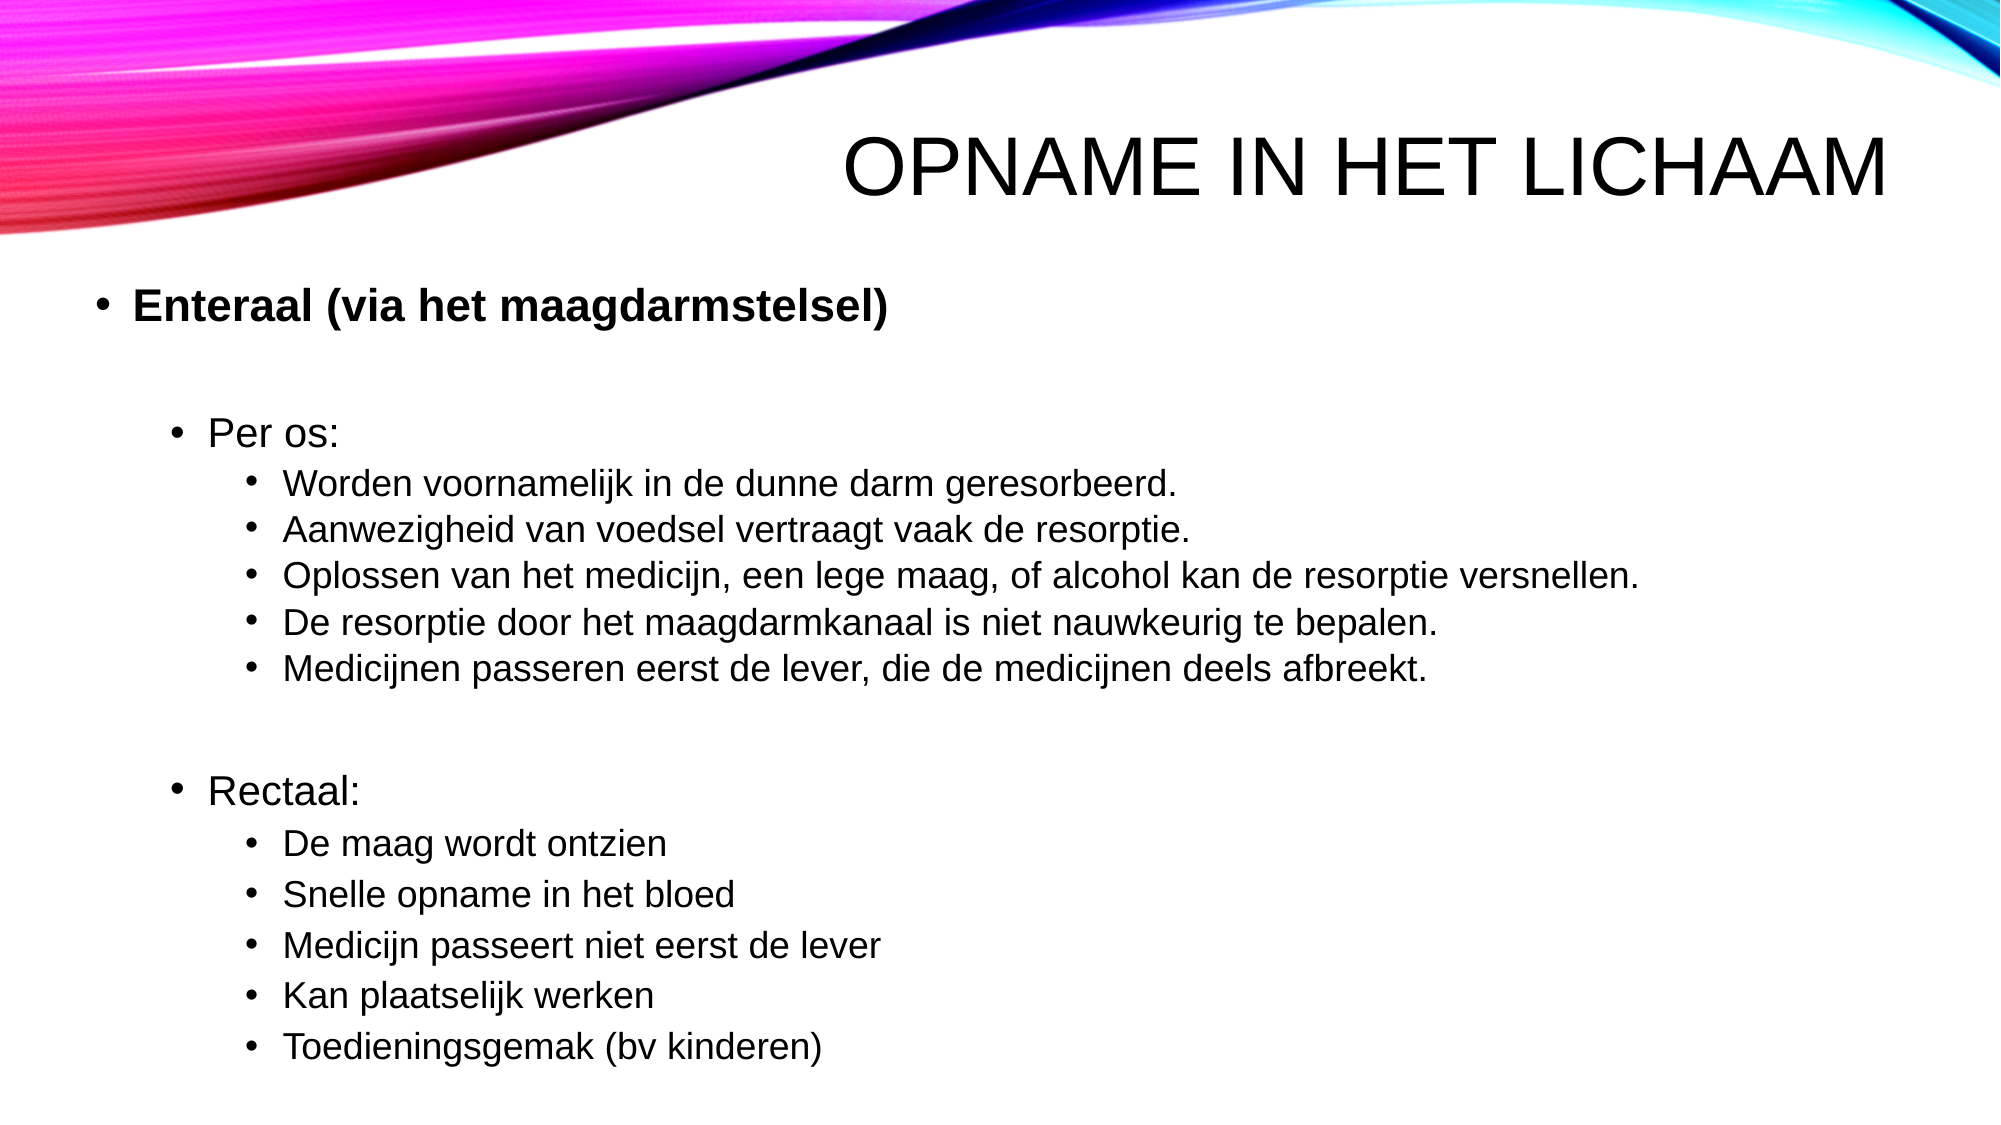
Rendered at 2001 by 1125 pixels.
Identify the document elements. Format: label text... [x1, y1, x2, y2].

picture [1910, 0, 2000, 45]
picture [0, 0, 2000, 237]
title Opname in het lichaam [493, 62, 1906, 274]
list Enteraal (via het maagdarmstelsel) Per os: Worden voornamelijk in de dunne darm geresorbeerd. Aanwezigheid van voedsel vertraagt vaak de resorptie. Oplossen van het medicijn, een lege maag, of alcohol kan de resorptie versnellen. De resorptie door het maagdarmkanaal is niet nauwkeurig te bepalen. Medicijnen passeren eerst de lever, die de medicijnen deels afbreekt. Rectaal: De maag wordt ontzien Snelle opname in het bloed Medicijn passeert niet eerst de lever Kan plaatselijk werken Toedieningsgemak (bv kinderen) [80, 274, 1950, 1125]
picture [1890, 0, 2000, 75]
